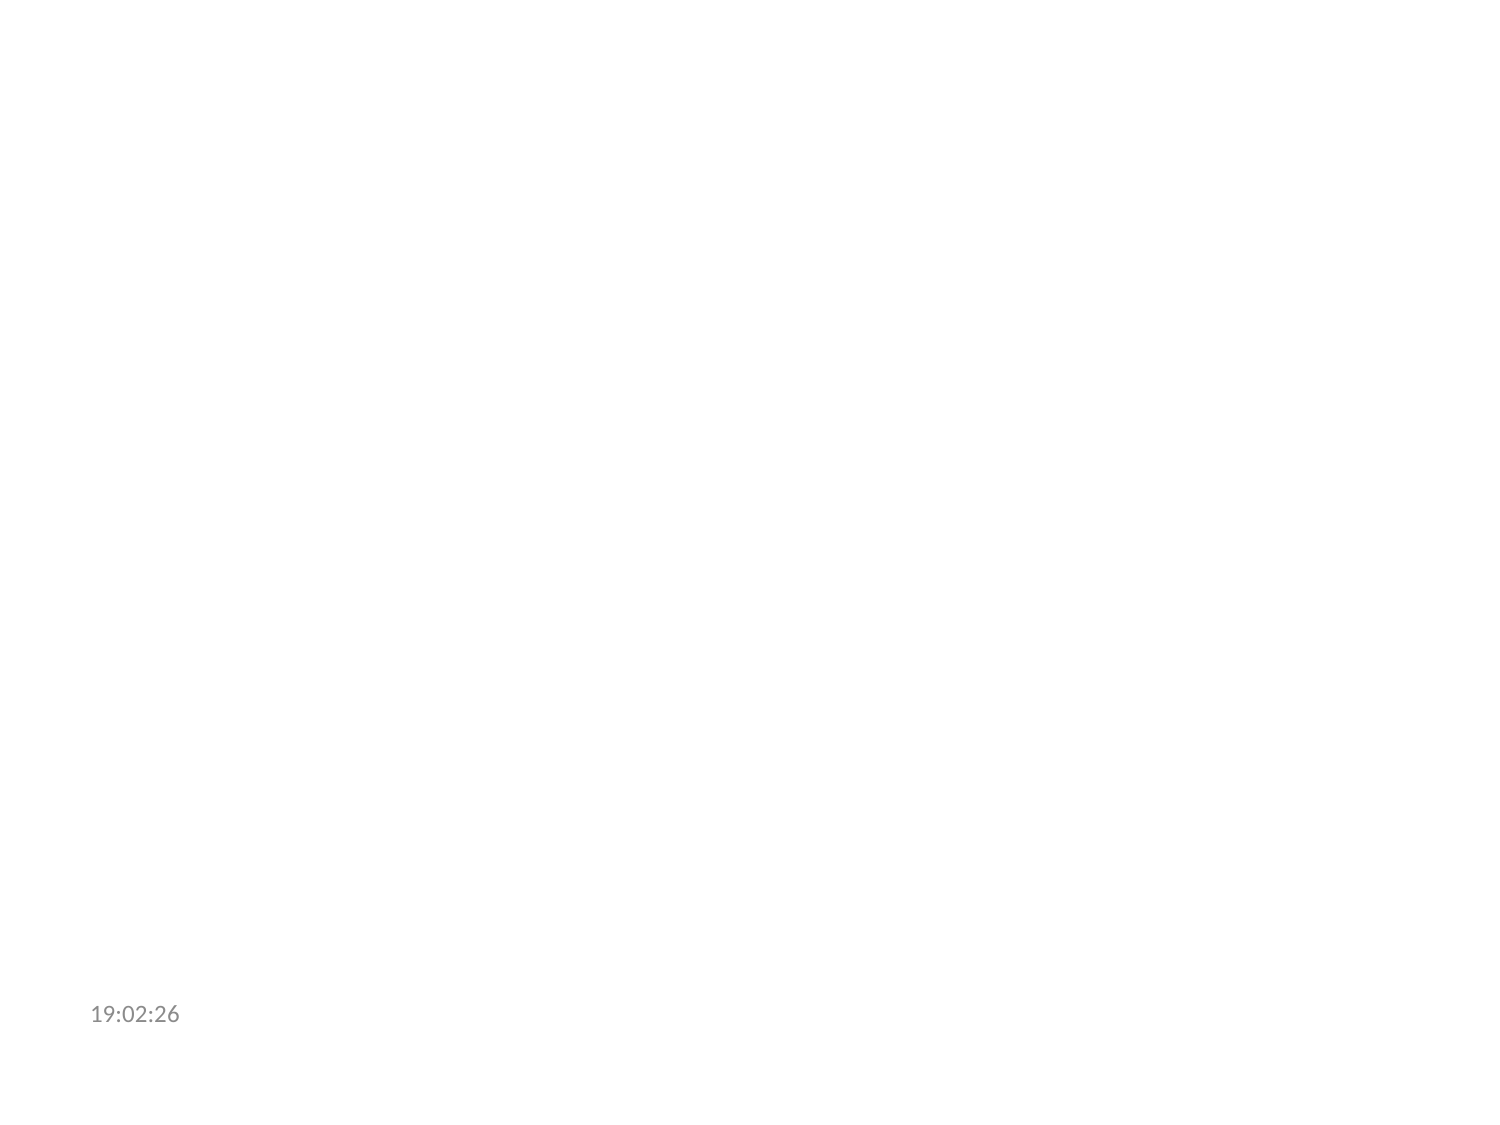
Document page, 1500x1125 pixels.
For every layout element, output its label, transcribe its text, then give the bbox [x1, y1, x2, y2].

text_box 15:35:09 [75, 982, 425, 1043]
